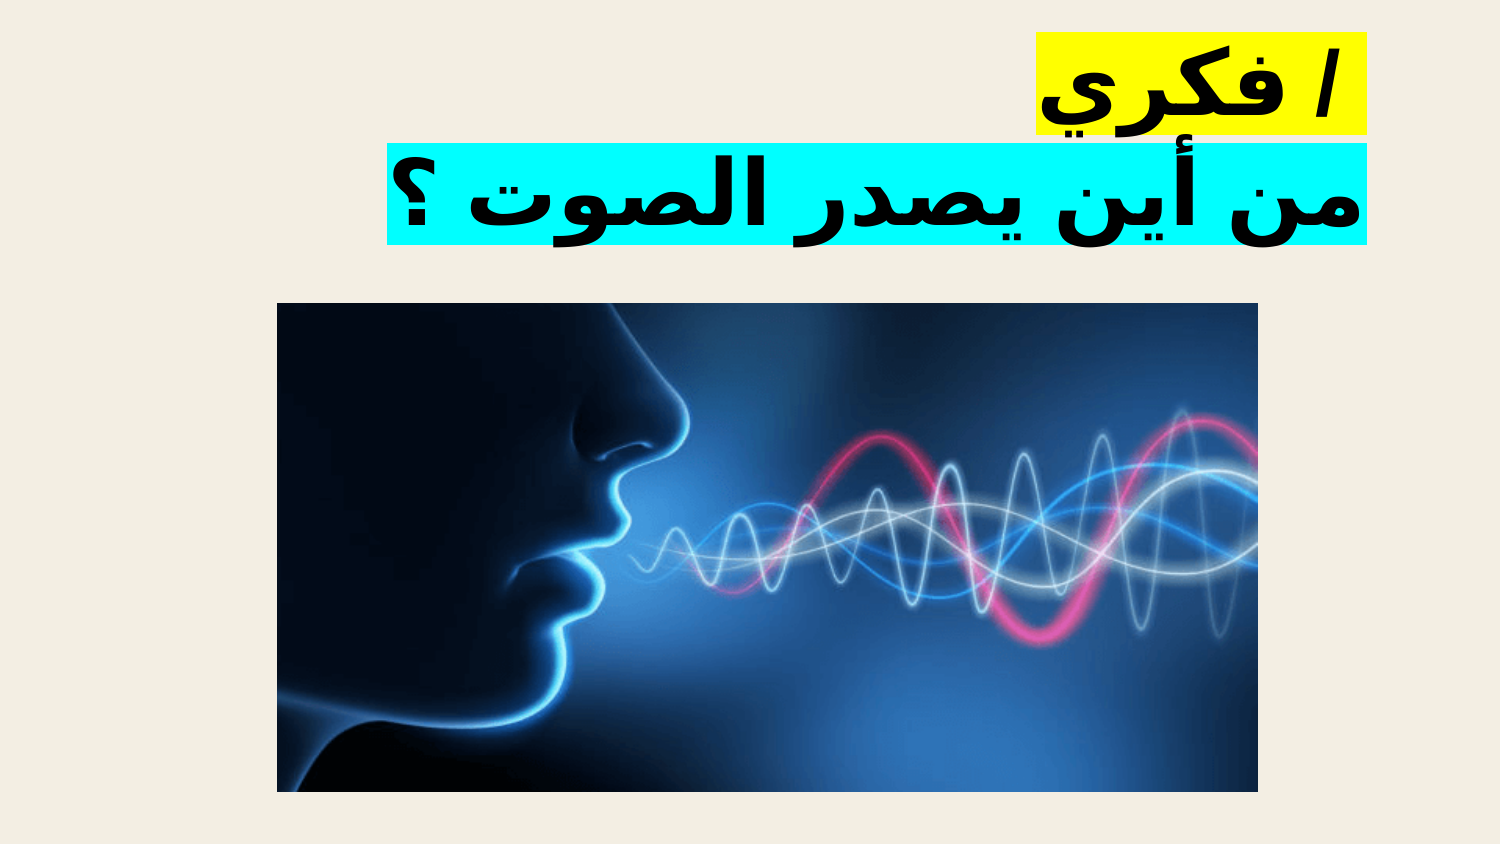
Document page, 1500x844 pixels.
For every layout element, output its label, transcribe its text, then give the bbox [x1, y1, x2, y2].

picture [277, 303, 1258, 792]
text_box فكري / من أين يصدر الصوت ؟ [153, 16, 1382, 251]
